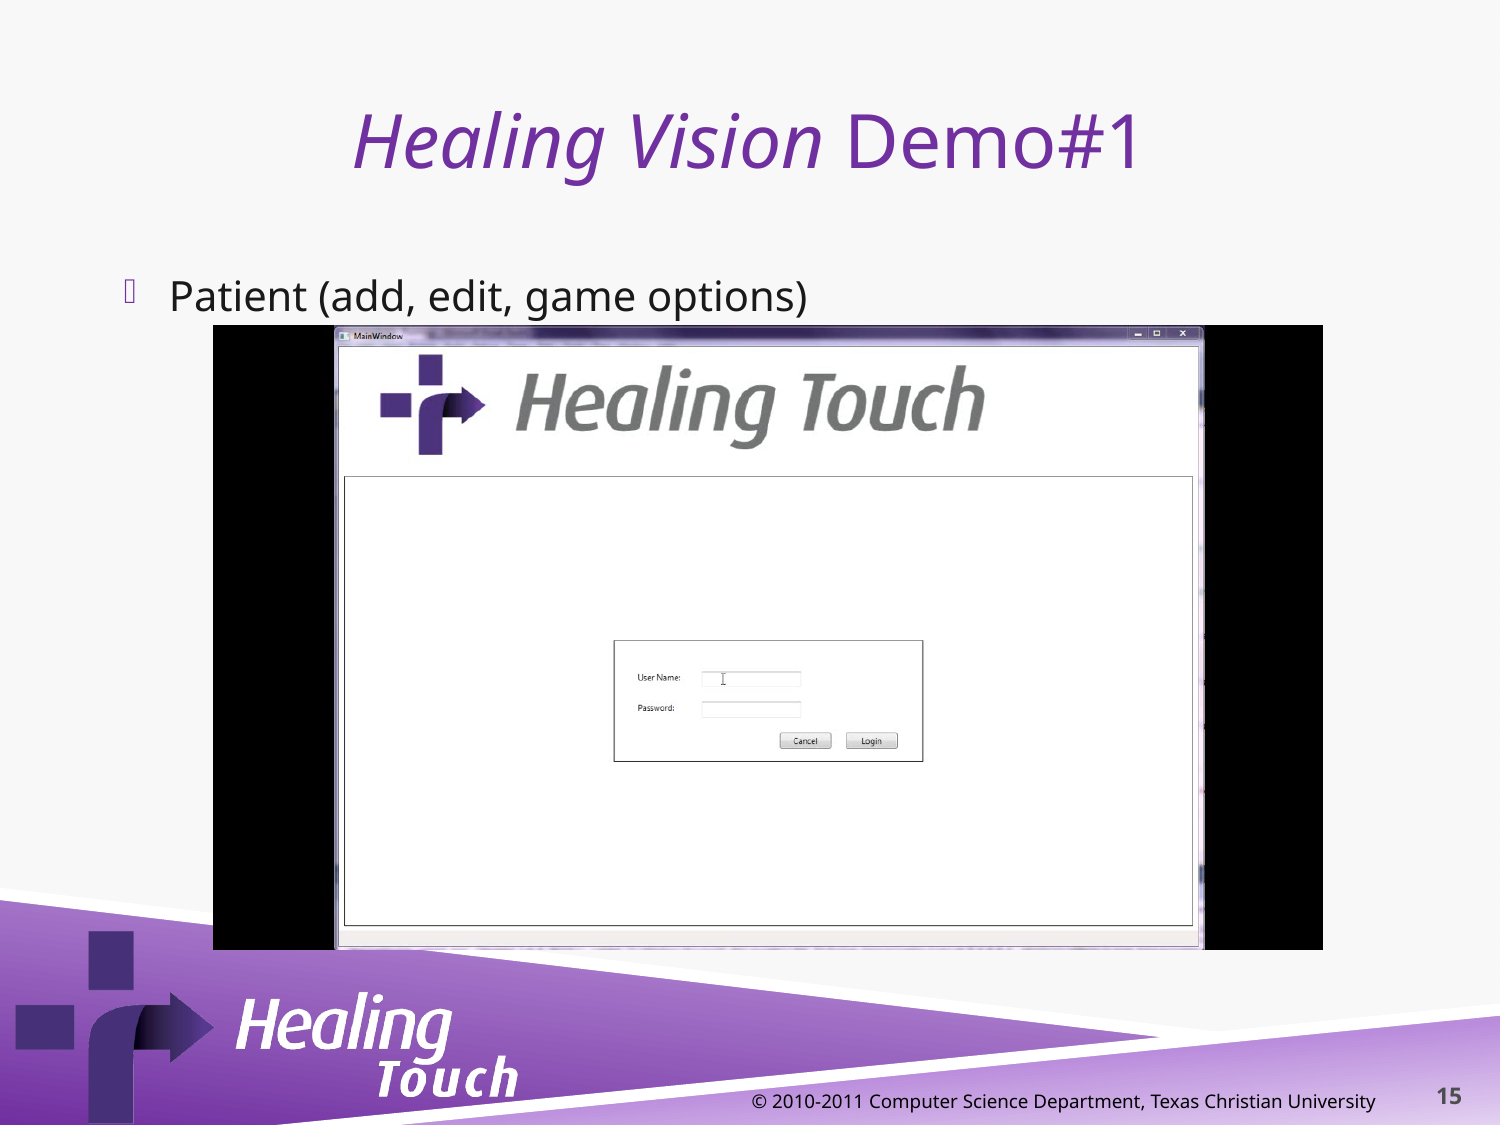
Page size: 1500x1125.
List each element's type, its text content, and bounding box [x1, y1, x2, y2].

slide_number 15 [1387, 1052, 1463, 1113]
title Healing Vision Demo#1 [112, 45, 1388, 233]
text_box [212, 324, 1324, 951]
slide_number © 2010-2011 Computer Science Department, Texas Christian University [737, 1052, 1375, 1113]
list Patient (add, edit, game options) [112, 262, 1388, 876]
picture [7, 927, 525, 1125]
